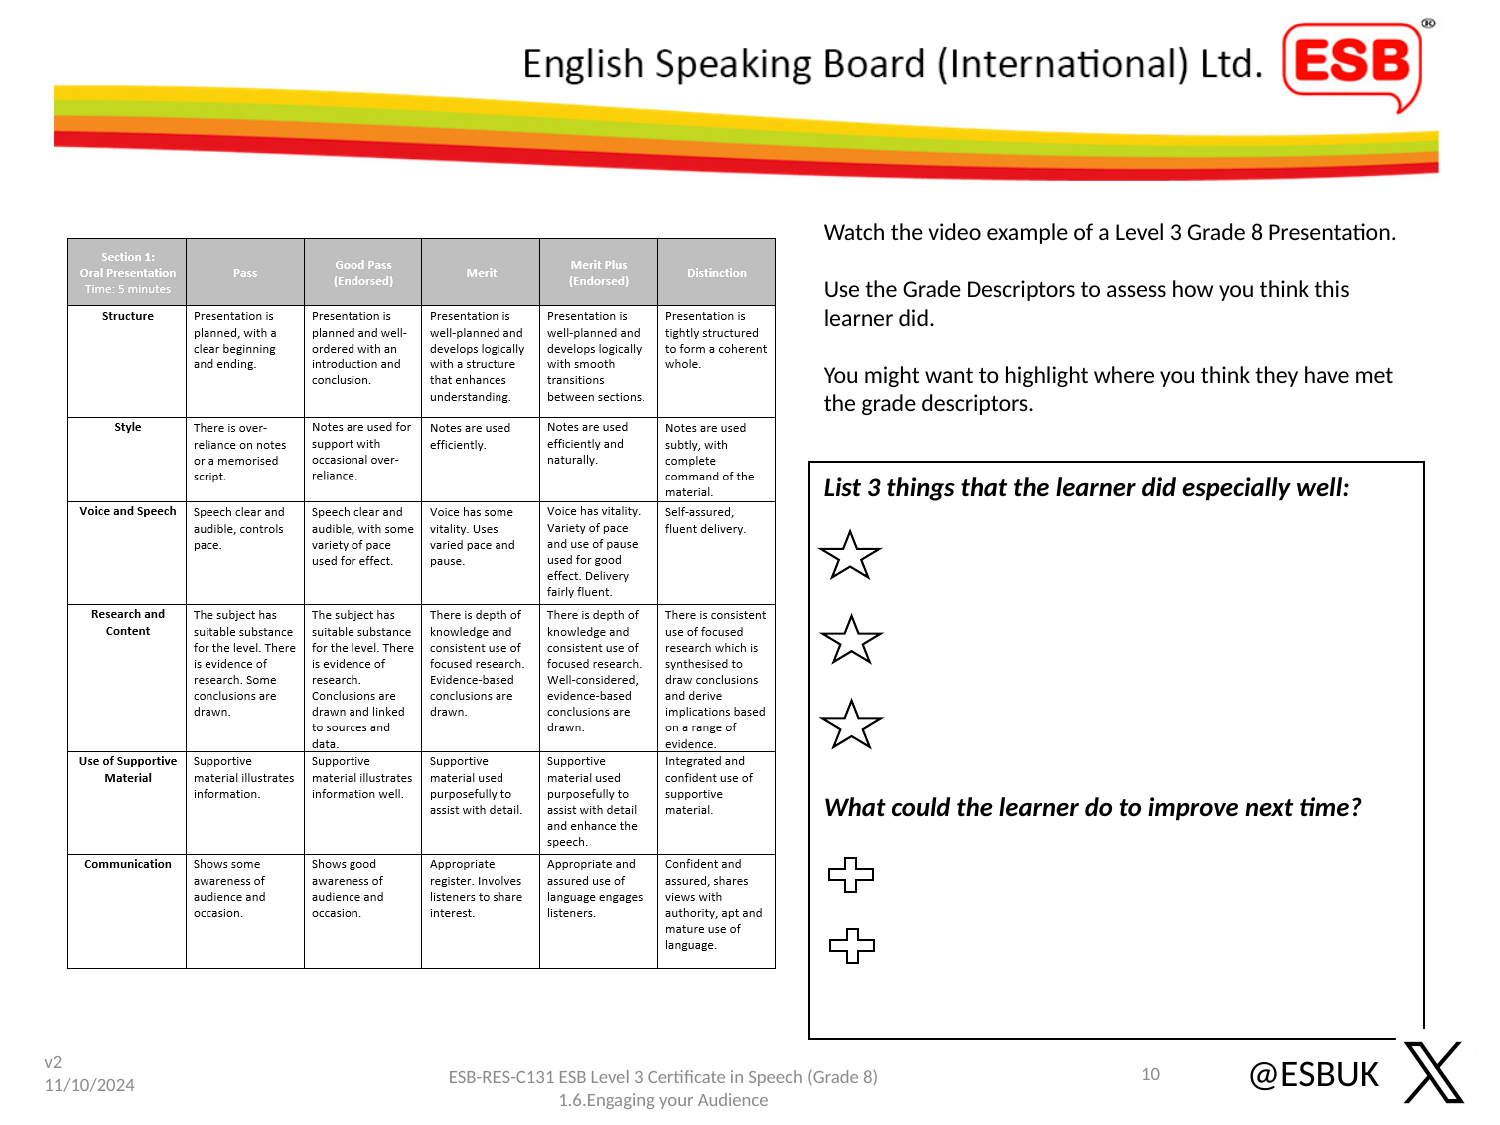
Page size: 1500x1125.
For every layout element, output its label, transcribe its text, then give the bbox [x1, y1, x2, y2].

text_box [818, 697, 885, 750]
text_box [818, 613, 885, 665]
text_box List 3 things that the learner did especially well: What could the learner do to improve next time? [808, 461, 1425, 1040]
text_box [817, 528, 884, 580]
slide_number 10 [930, 1042, 1176, 1103]
footer ESB-RES-C131 ESB Level 3 Certificate in Speech (Grade 8) 1.6.Engaging your Audience [410, 1057, 917, 1118]
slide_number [29, 1042, 160, 1103]
text_box [828, 857, 874, 893]
text_box [829, 928, 875, 964]
text_box Watch the video example of a Level 3 Grade 8 Presentation. Use the Grade Descriptors to assess how you think this learner did. You might want to highlight where you think they have met the grade descriptors. [808, 209, 1424, 424]
picture [62, 233, 789, 973]
picture [0, 0, 1500, 189]
picture [1395, 1029, 1476, 1116]
